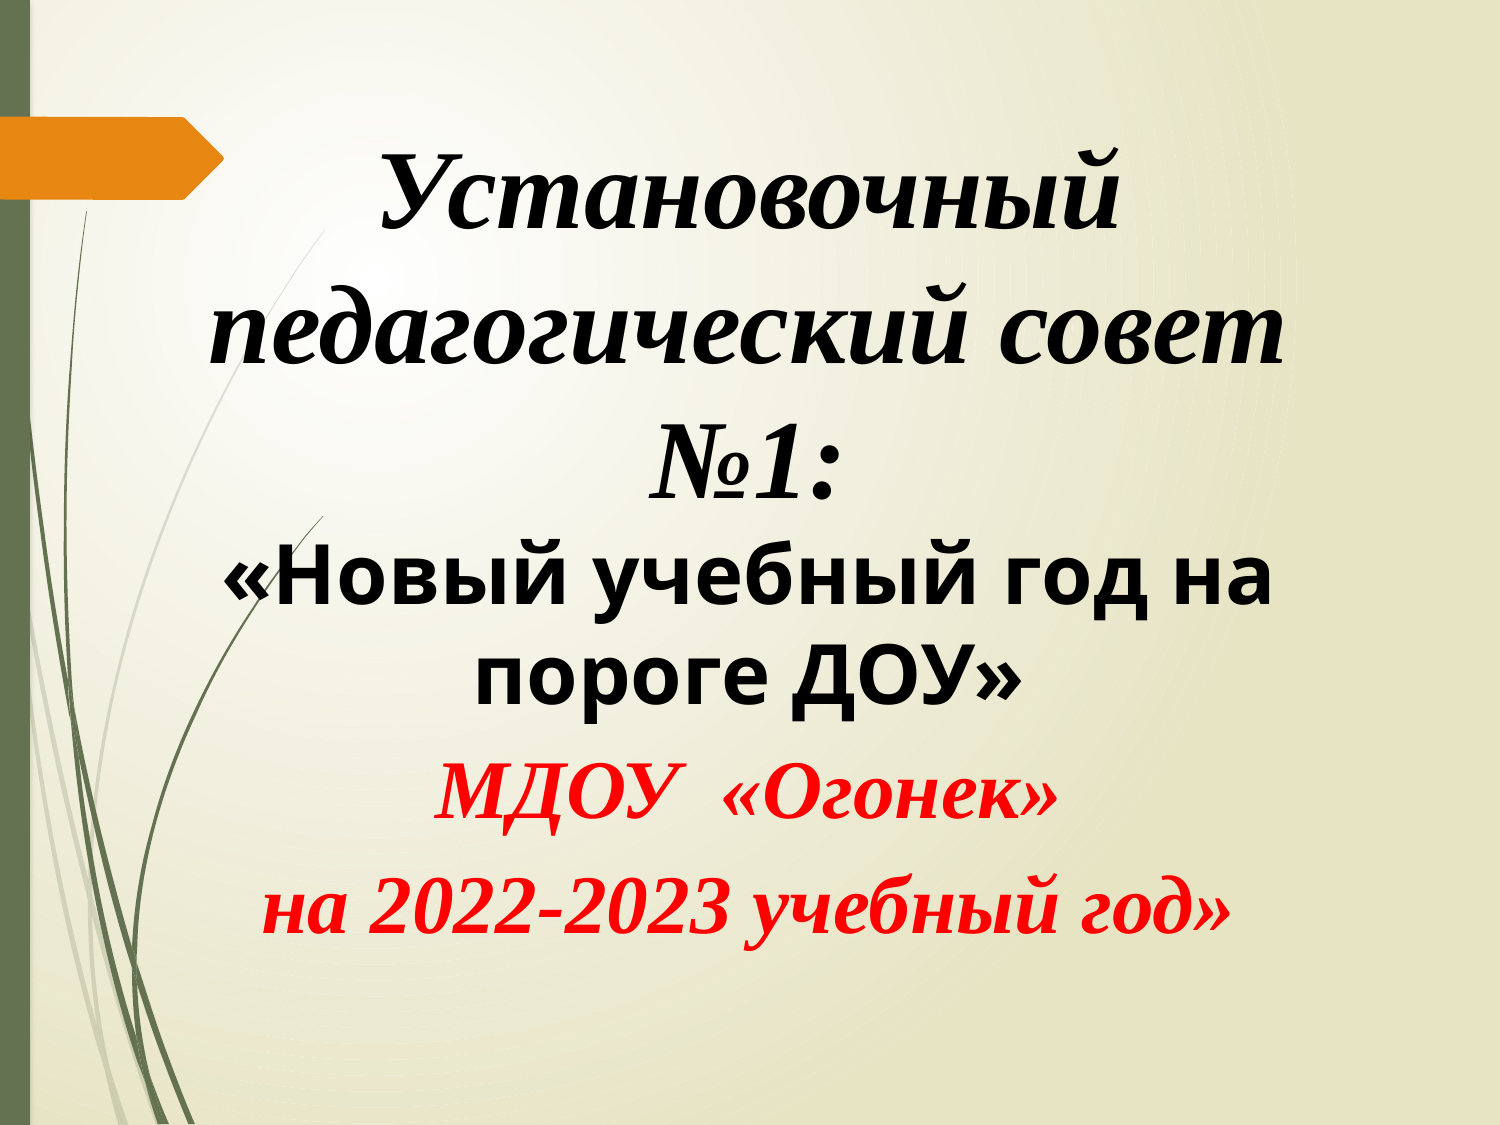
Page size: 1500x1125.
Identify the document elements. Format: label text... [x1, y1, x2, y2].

text_box Установочный педагогический совет №1: «Новый учебный год на пороге ДОУ» МДОУ «Огонек» на 2022-2023 учебный год» [87, 99, 1411, 958]
